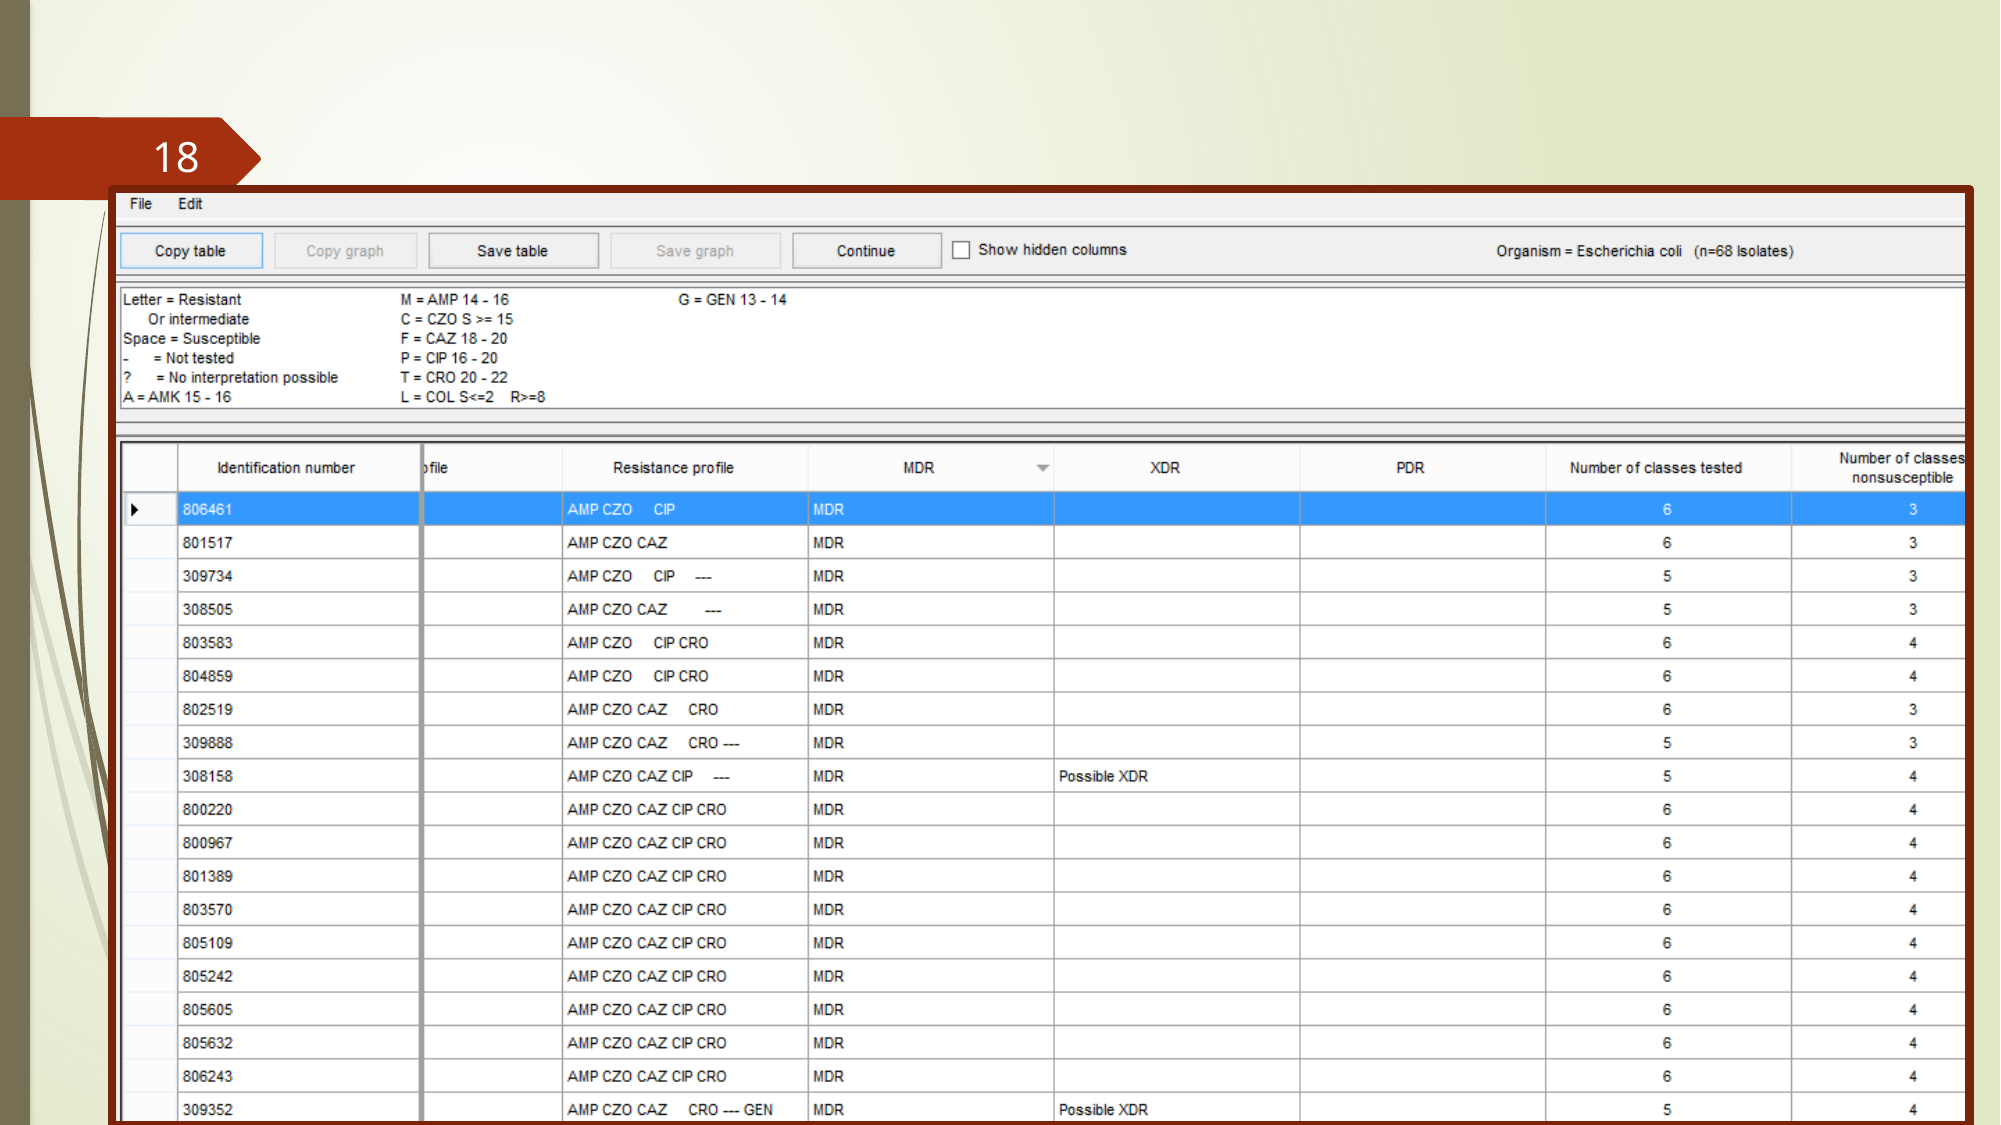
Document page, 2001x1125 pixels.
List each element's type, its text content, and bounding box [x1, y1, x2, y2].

picture [111, 187, 1973, 1125]
slide_number 18 [87, 129, 216, 190]
